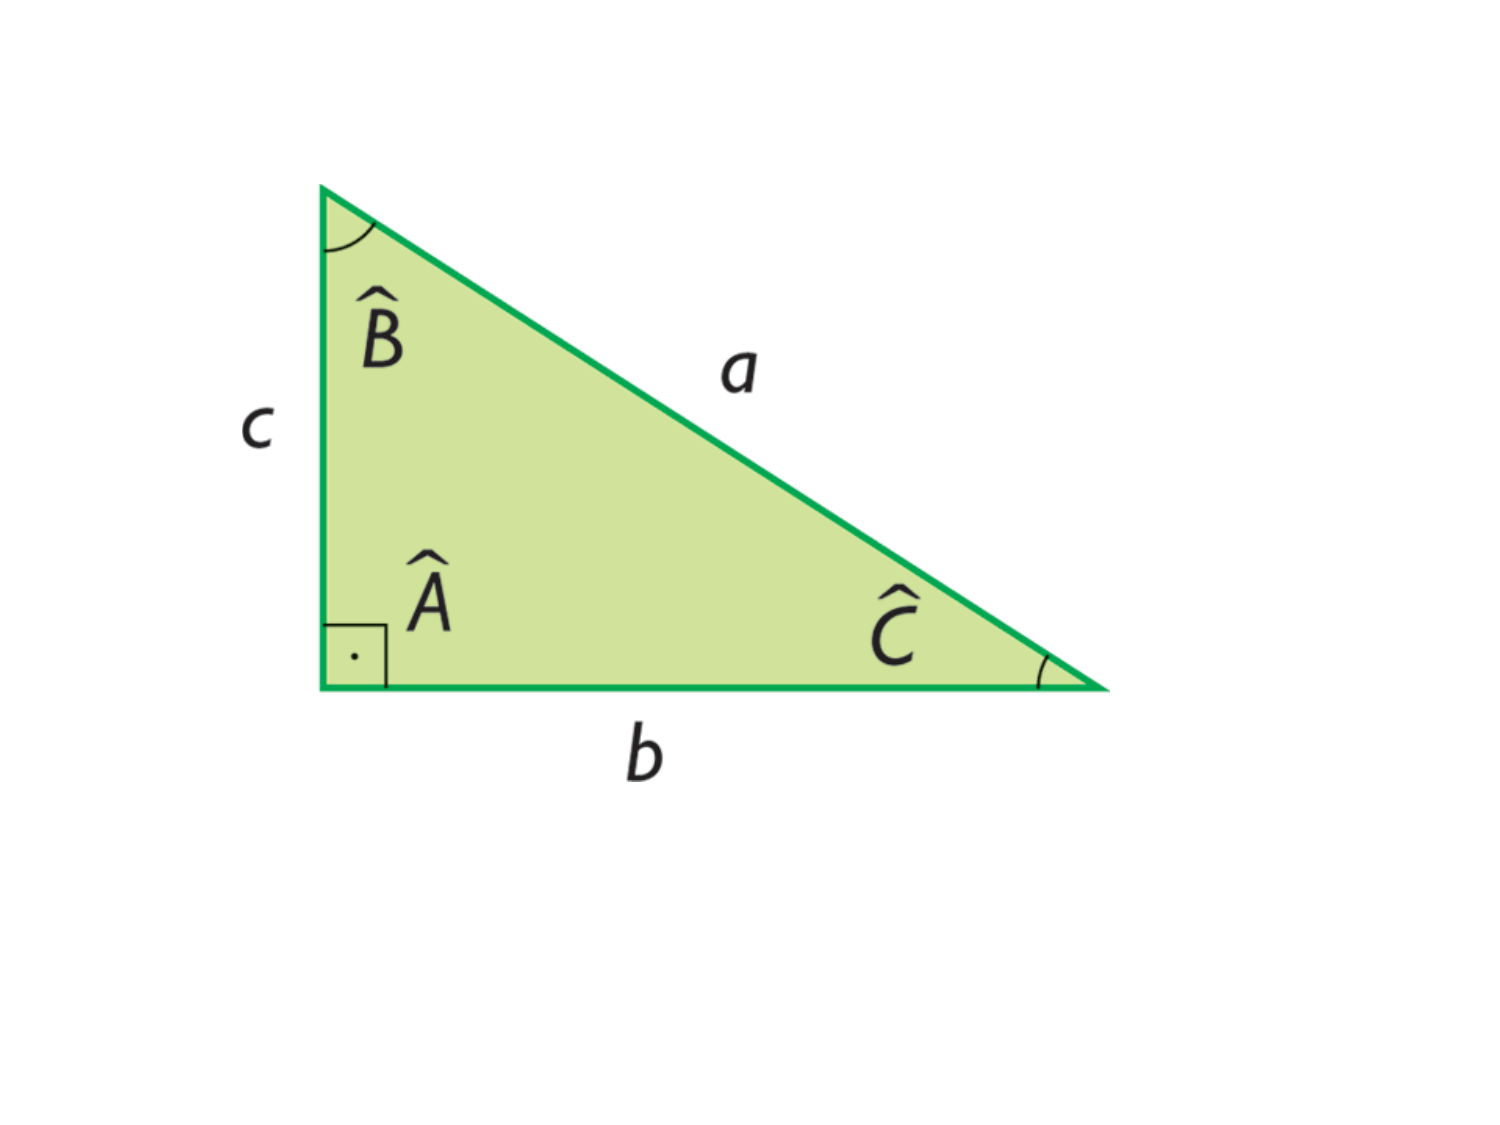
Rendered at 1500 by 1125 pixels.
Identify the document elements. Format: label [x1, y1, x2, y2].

picture [241, 184, 1110, 782]
